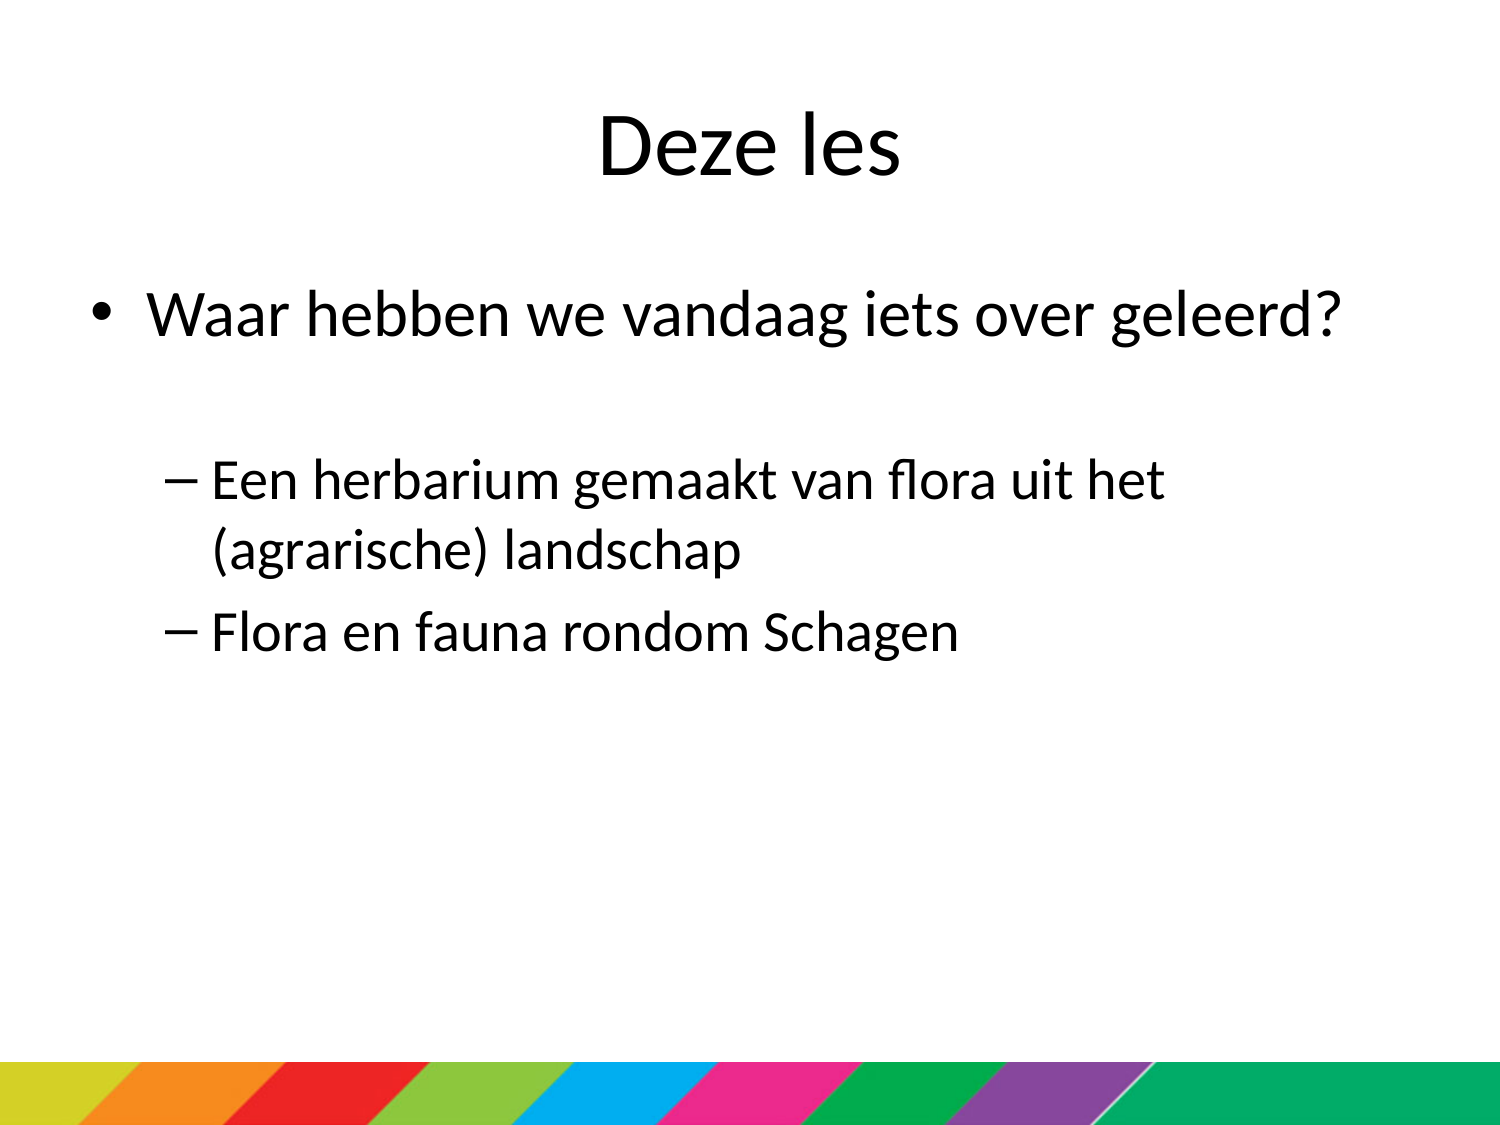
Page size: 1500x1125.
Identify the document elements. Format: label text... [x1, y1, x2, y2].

title Deze les [75, 45, 1425, 233]
picture [0, 1062, 574, 1125]
picture [656, 1062, 1500, 1125]
list Waar hebben we vandaag iets over geleerd? Een herbarium gemaakt van flora uit het (agrarische) landschap Flora en fauna rondom Schagen [75, 262, 1425, 1005]
